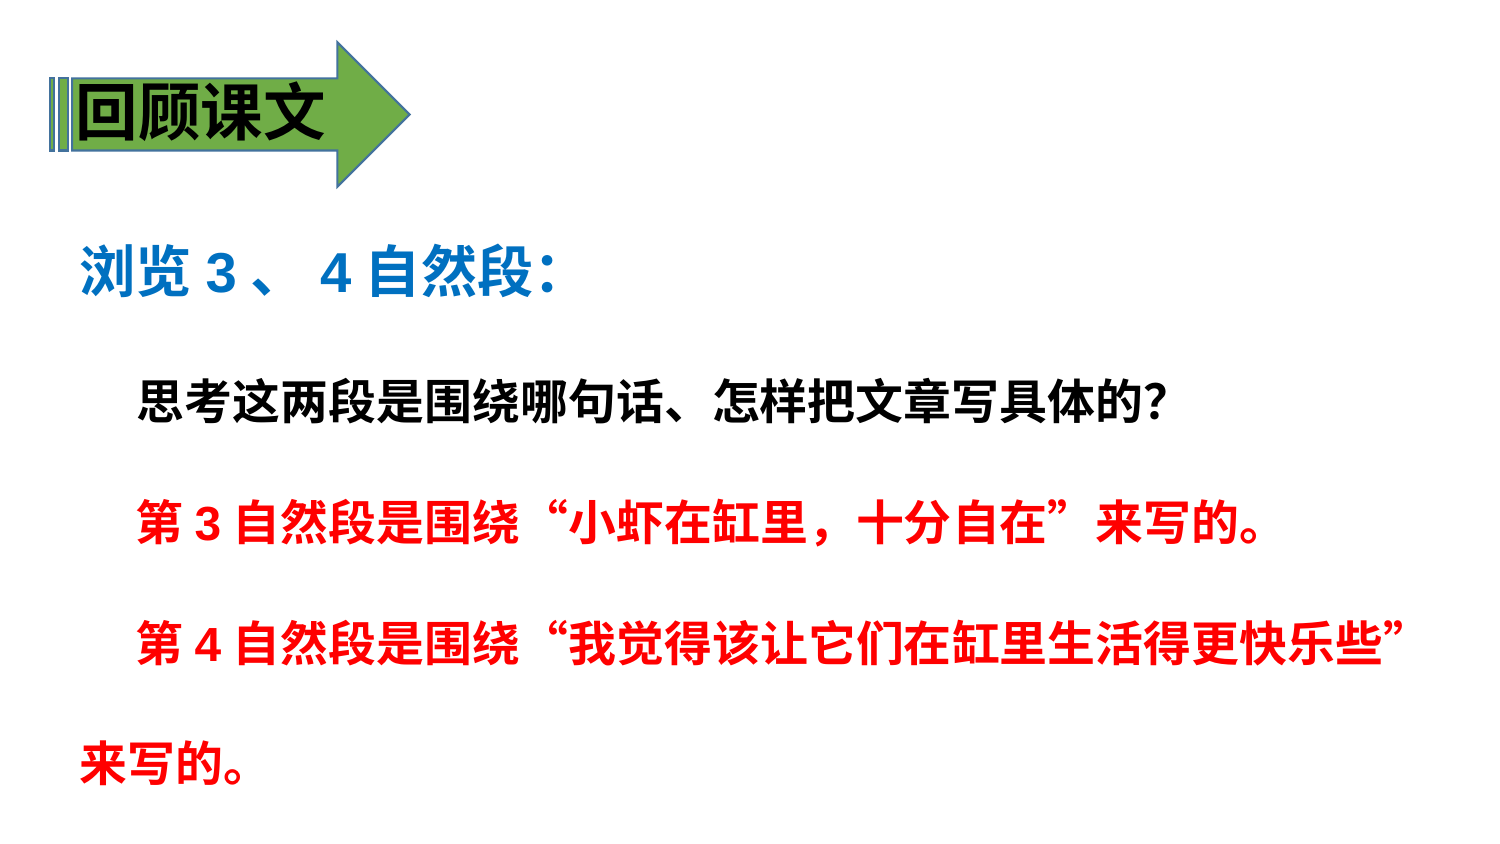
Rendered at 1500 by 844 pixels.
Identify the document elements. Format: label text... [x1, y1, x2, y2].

text_box [58, 77, 64, 152]
text_box 浏览3、4自然段： 思考这两段是围绕哪句话、怎样把文章写具体的？ 第3自然段是围绕“小虾在缸里，十分自在”来写的。 第4自然段是围绕“我觉得该让它们在缸里生活得更快乐些”来写的。 [64, 154, 1458, 799]
text_box [336, 39, 412, 190]
text_box 回顾课文 [64, 67, 356, 154]
text_box [49, 77, 55, 152]
